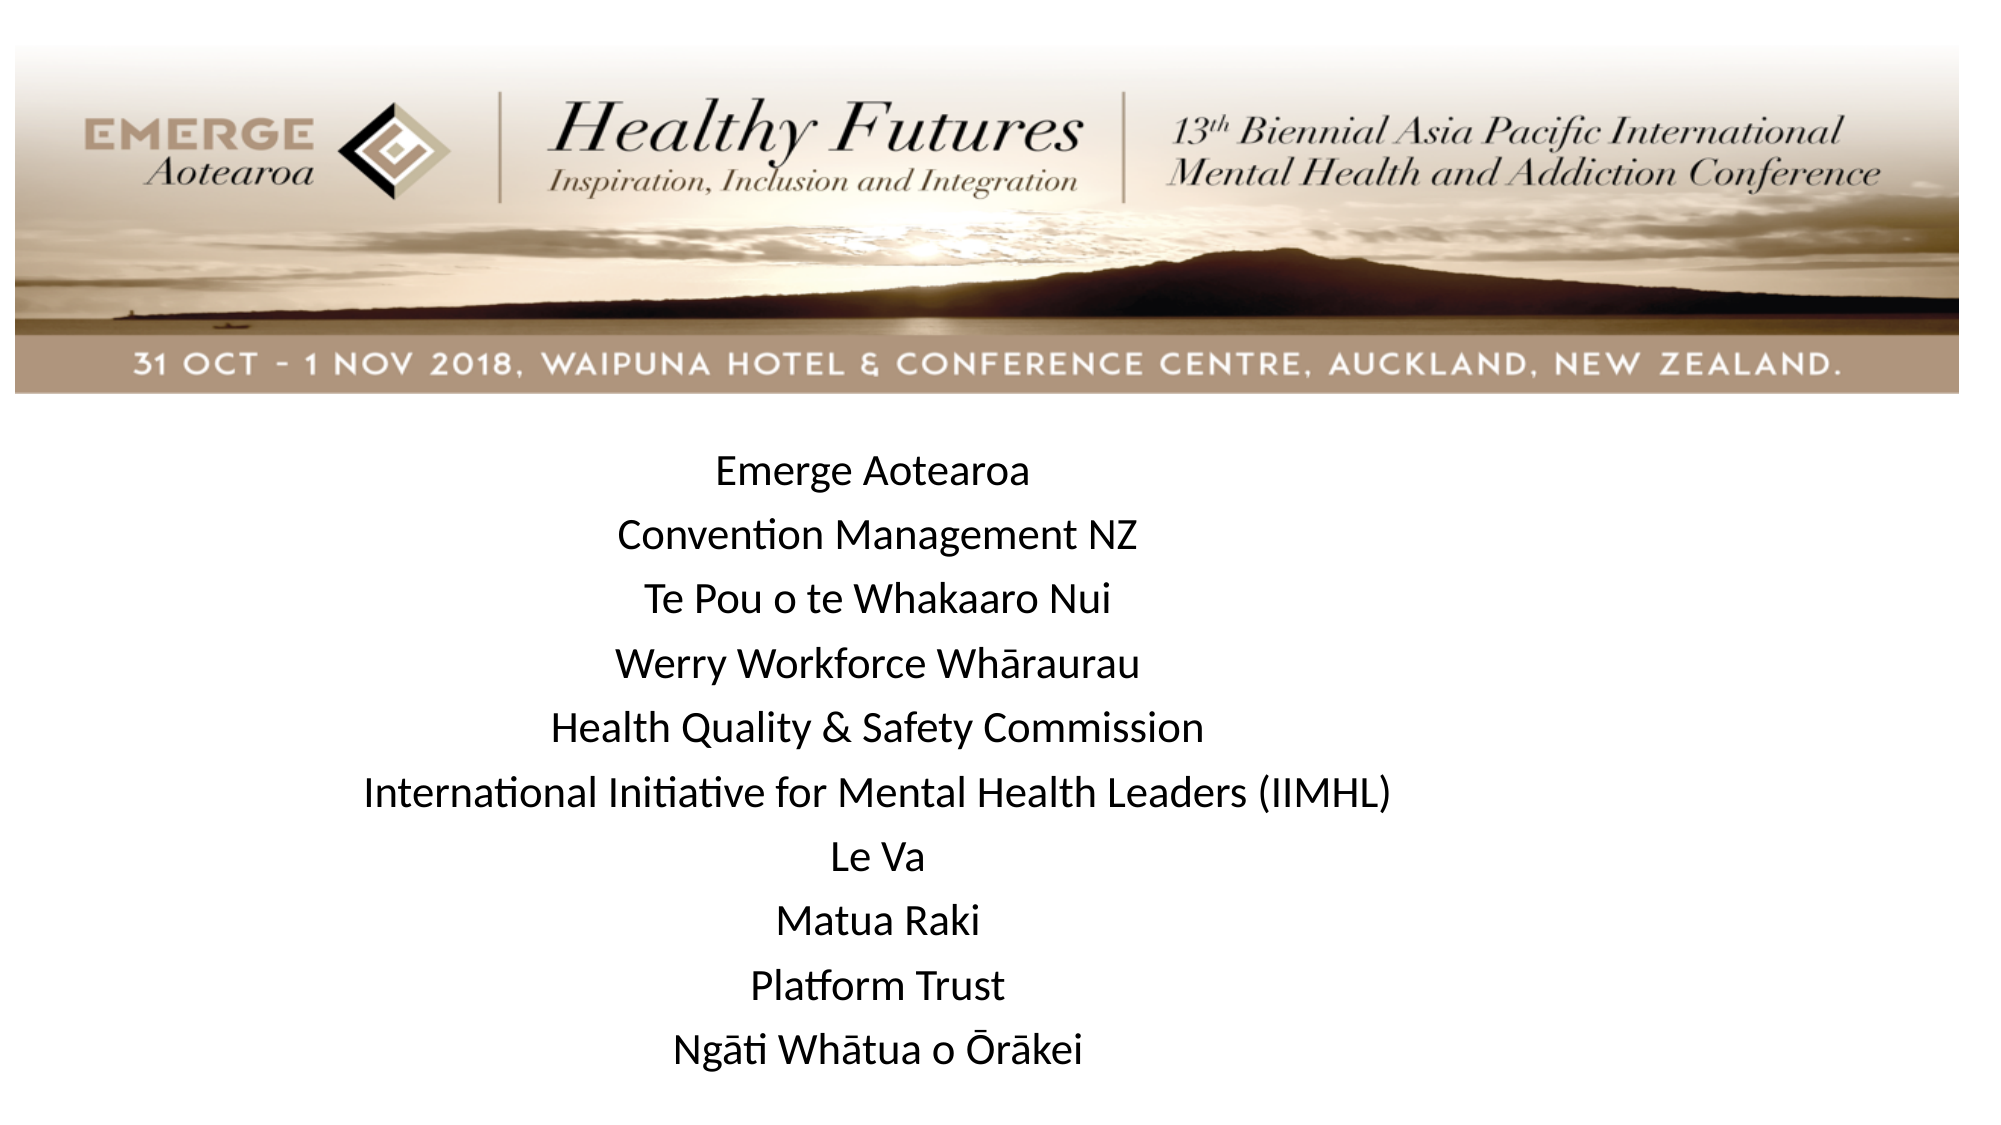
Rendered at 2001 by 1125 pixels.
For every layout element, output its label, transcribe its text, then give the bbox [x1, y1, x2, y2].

list Emerge Aotearoa Convention Management NZ Te Pou o te Whakaaro Nui Werry Workforce Whāraurau Health Quality & Safety Commission International Initiative for Mental Health Leaders (IIMHL) Le Va Matua Raki Platform Trust Ngāti Whātua o ōrākei [15, 394, 1741, 1084]
picture [15, 45, 1959, 394]
